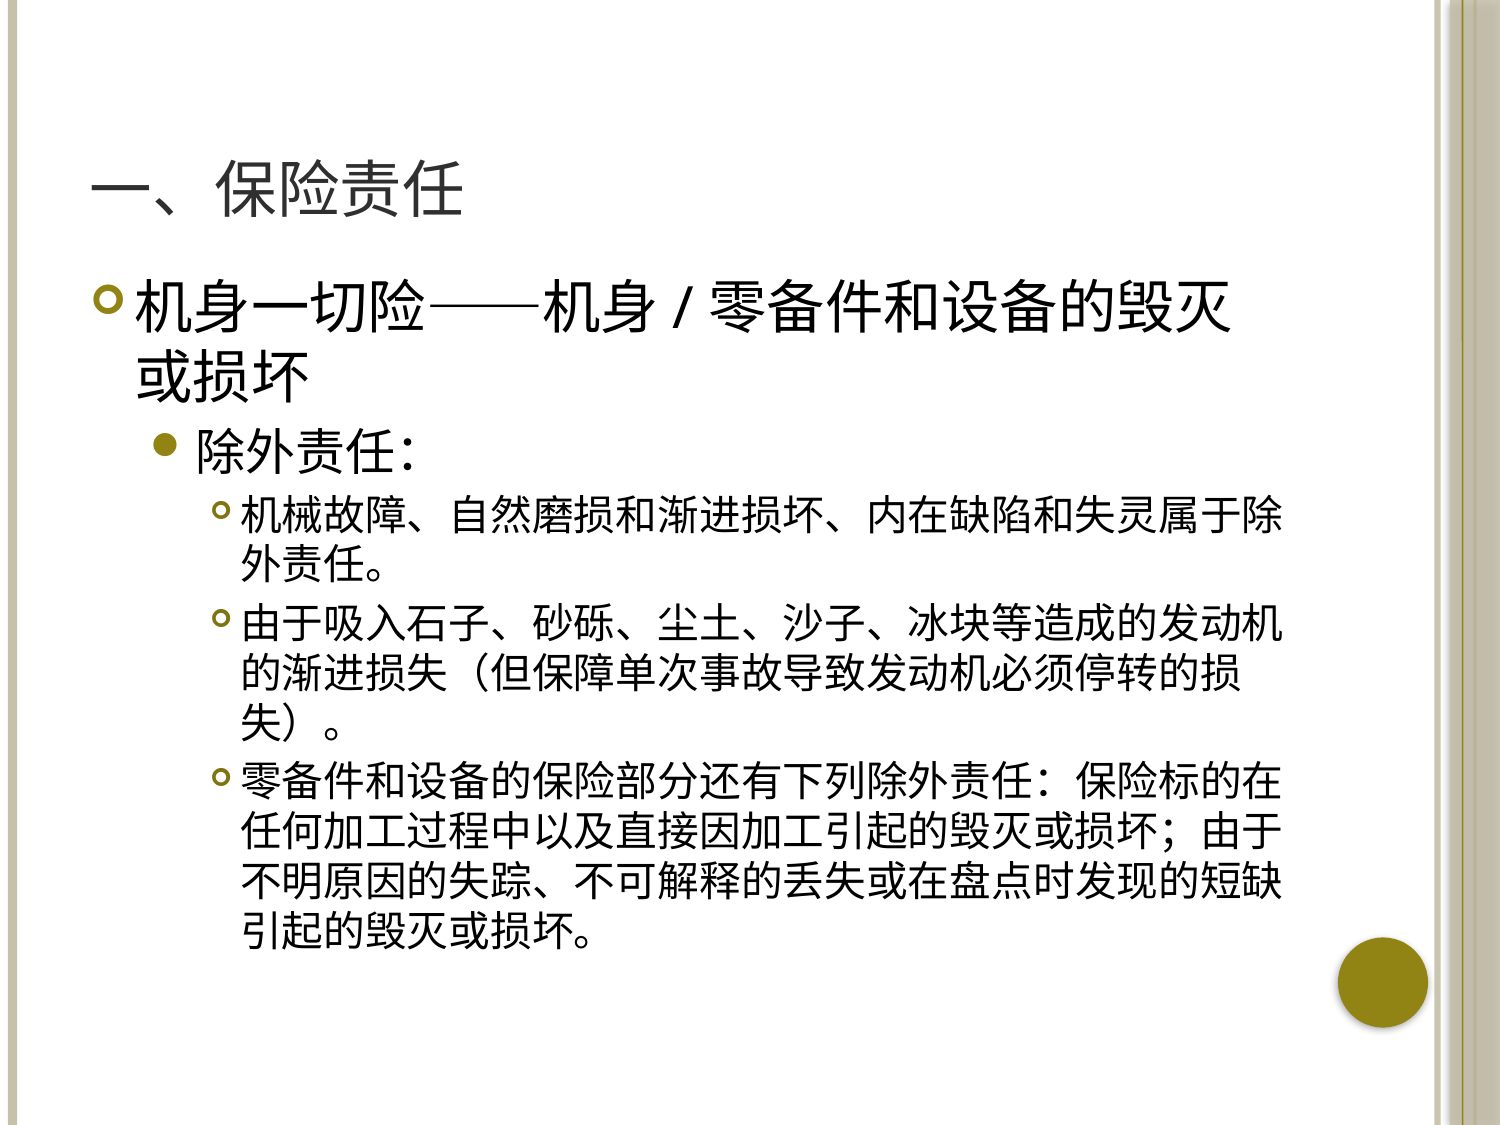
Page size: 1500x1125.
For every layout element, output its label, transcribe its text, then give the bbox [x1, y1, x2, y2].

title 一、保险责任 [75, 45, 1300, 233]
list 机身一切险——机身/零备件和设备的毁灭或损坏 除外责任： 机械故障、自然磨损和渐进损坏、内在缺陷和失灵属于除外责任。 由于吸入石子、砂砾、尘土、沙子、冰块等造成的发动机的渐进损失（但保障单次事故导致发动机必须停转的损失）。 零备件和设备的保险部分还有下列除外责任：保险标的在任何加工过程中以及直接因加工引起的毁灭或损坏；由于不明原因的失踪、不可解释的丢失或在盘点时发现的短缺引起的毁灭或损坏。 [74, 262, 1301, 1063]
